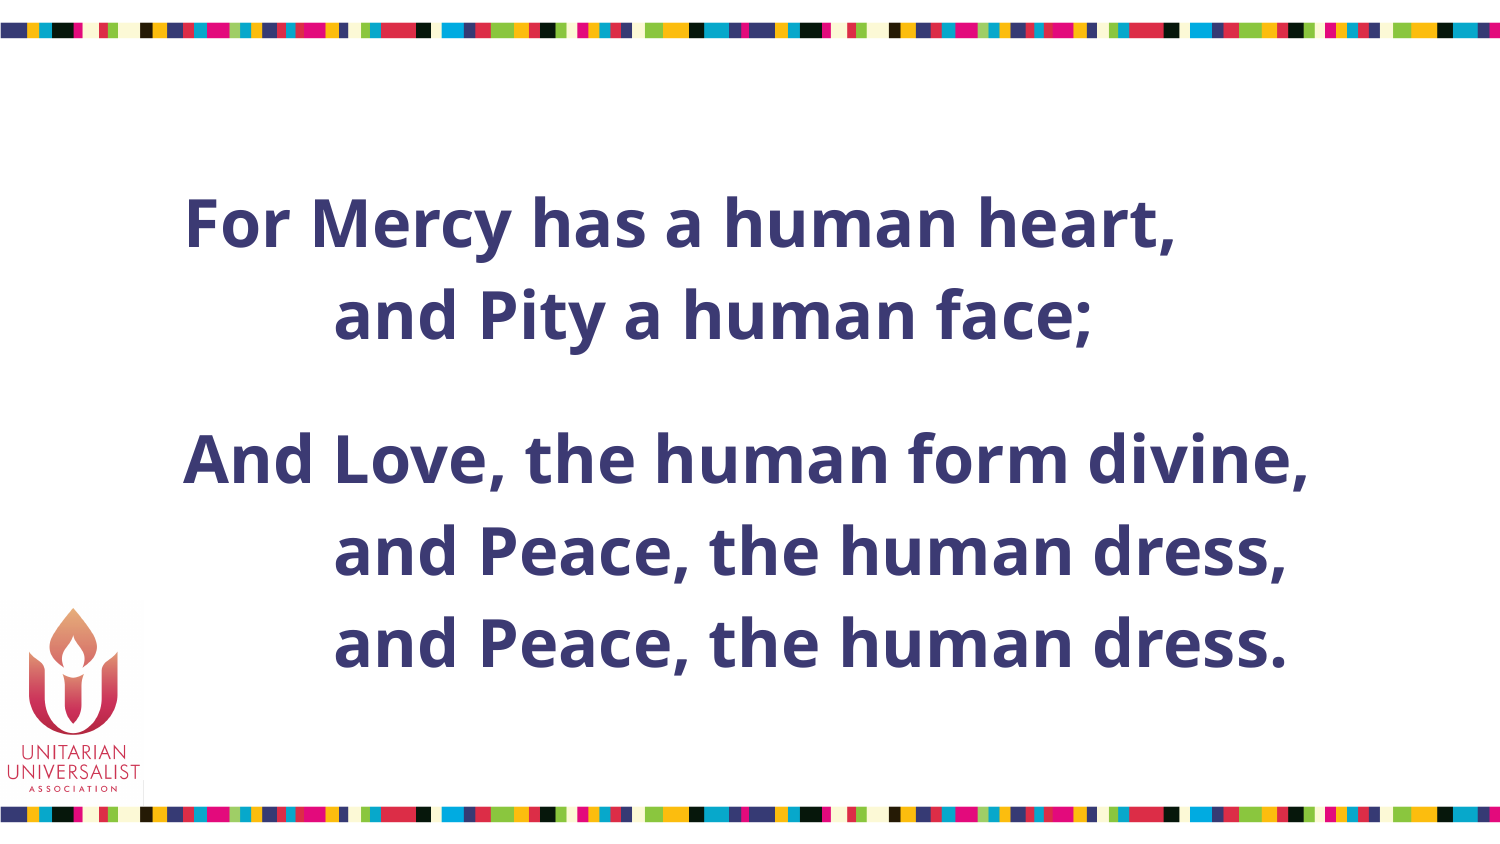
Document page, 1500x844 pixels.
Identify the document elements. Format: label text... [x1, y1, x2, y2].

text_box For Mercy has a human heart, and Pity a human face; And Love, the human form divine, and Peace, the human dress, and Peace, the human dress. [168, 154, 1421, 696]
picture [0, 600, 1500, 824]
picture [0, 22, 1500, 40]
